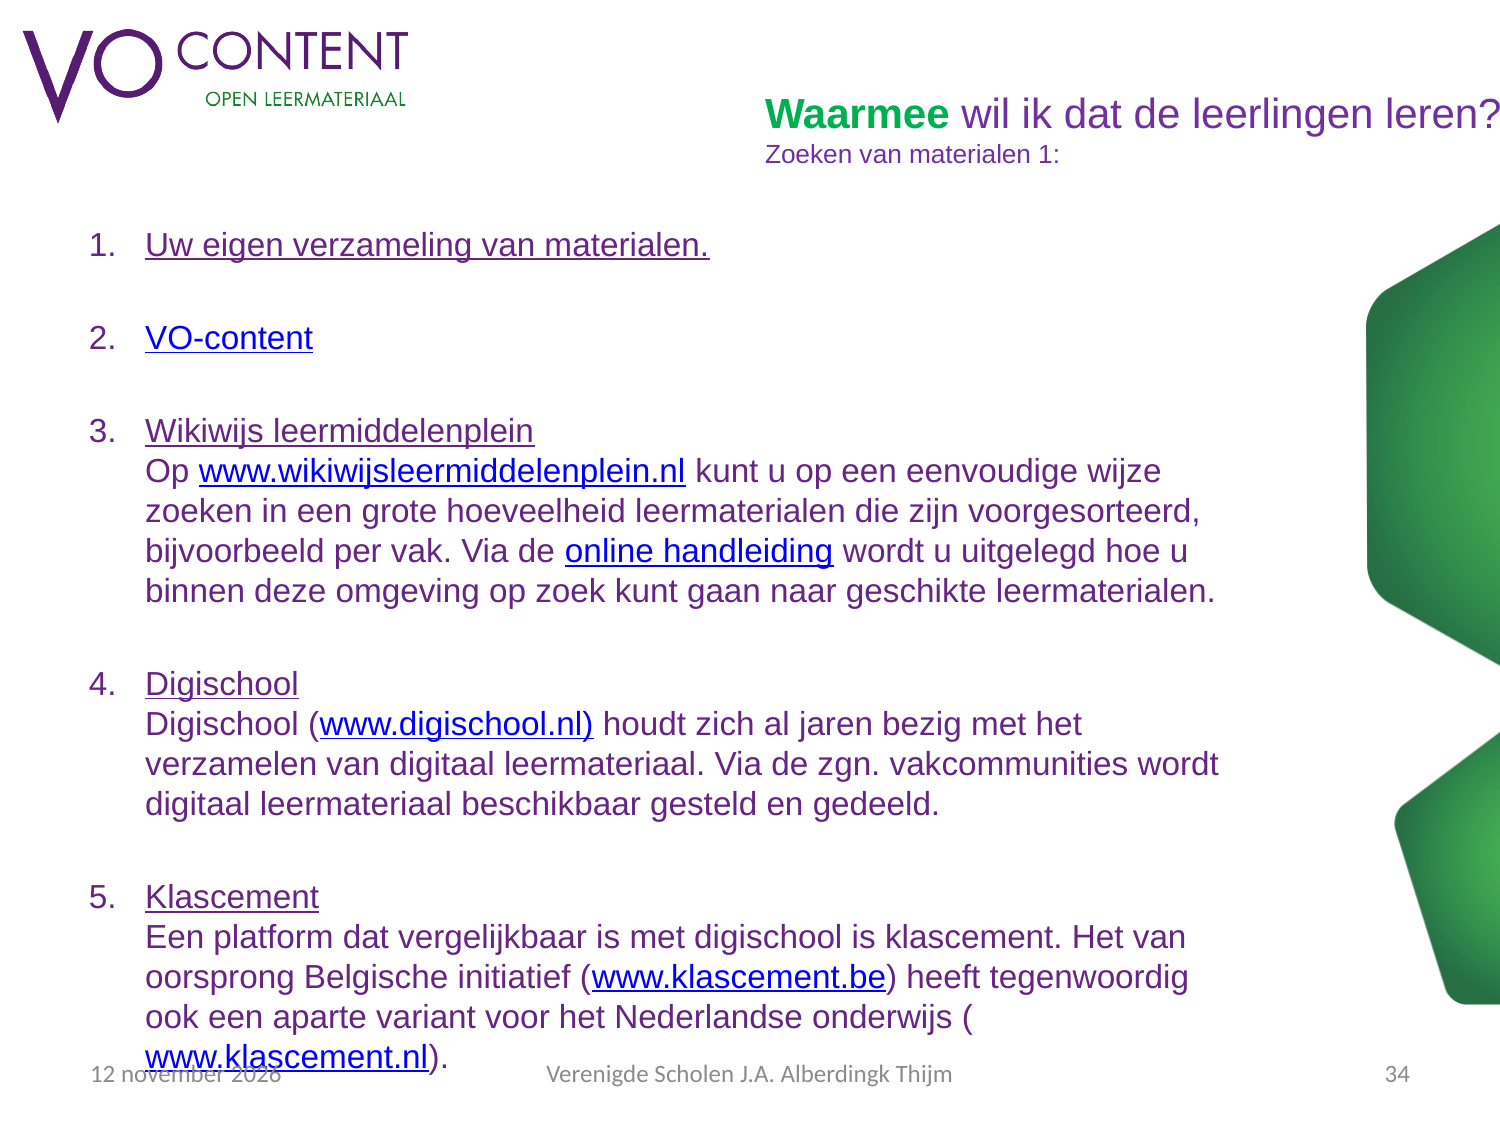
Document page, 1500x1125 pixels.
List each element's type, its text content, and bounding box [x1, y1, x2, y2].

picture [1366, 222, 1500, 1005]
picture [22, 29, 408, 124]
title Waarmee wil ik dat de leerlingen leren? Zoeken van materialen 1: [750, 78, 1500, 178]
footer Verenigde Scholen J.A. Alberdingk Thijm [512, 1042, 988, 1103]
list Uw eigen verzameling van materialen. VO-content Wikiwijs leermiddelenplein Op www.wikiwijsleermiddelenplein.nl kunt u op een eenvoudige wijze zoeken in een grote hoeveelheid leermaterialen die zijn voorgesorteerd, bijvoorbeeld per vak. Via de online handleiding wordt u uitgelegd hoe u binnen deze omgeving op zoek kunt gaan naar geschikte leermaterialen. Digischool Digischool (www.digischool.nl) houdt zich al jaren bezig met het verzamelen van digitaal leermateriaal. Via de zgn. vakcommunities wordt digitaal leermateriaal beschikbaar gesteld en gedeeld. Klascement Een platform dat vergelijkbaar is met digischool is klascement. Het van oorsprong Belgische initiatief (www.klascement.be) heeft tegenwoordig ook een aparte variant voor het Nederlandse onderwijs (www.klascement.nl). [74, 215, 1239, 1065]
slide_number 34 [1074, 1042, 1425, 1103]
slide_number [75, 1042, 425, 1103]
